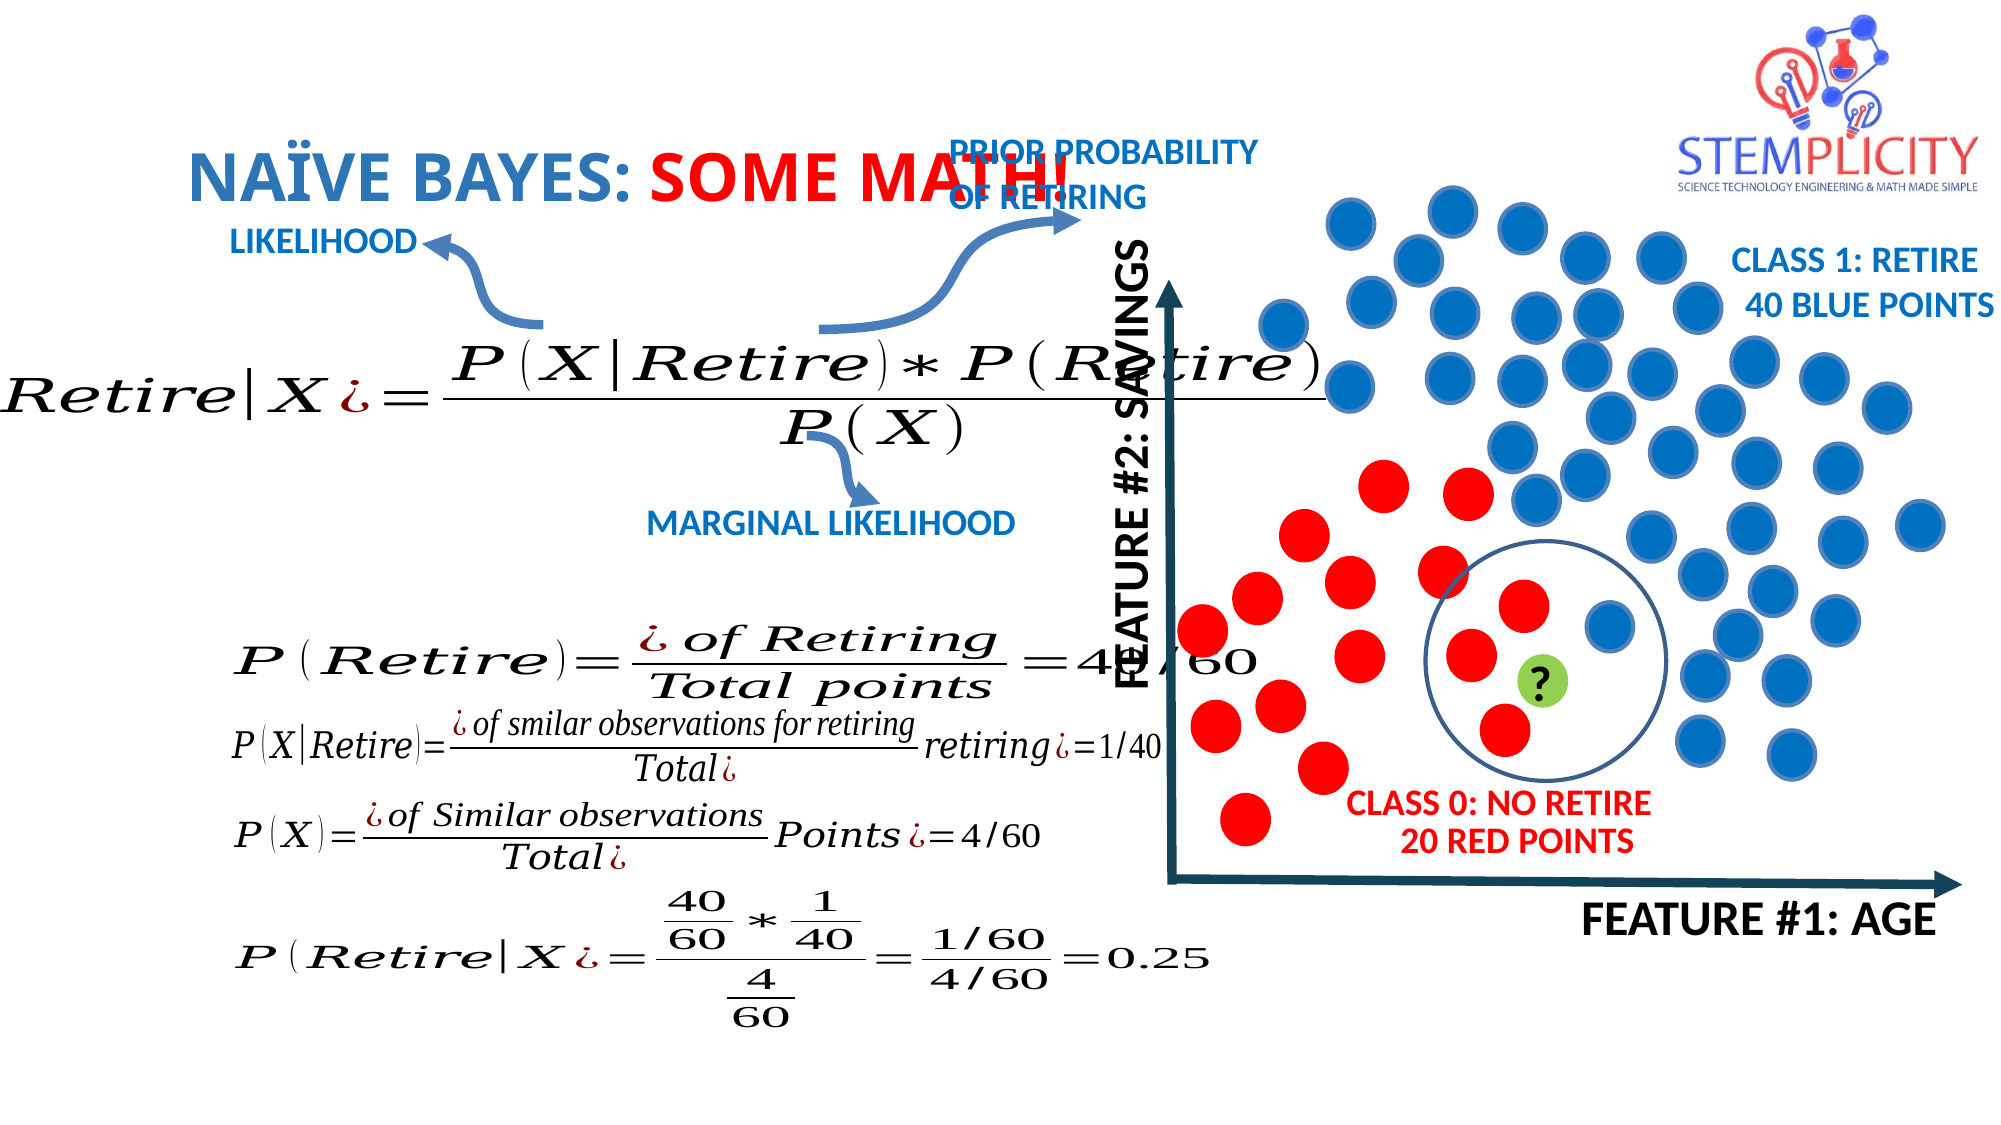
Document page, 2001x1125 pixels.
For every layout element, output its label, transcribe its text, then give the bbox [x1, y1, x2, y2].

text_box 40 BLUE POINTS [1730, 273, 2000, 333]
text_box CLASS 1: RETIRE [1716, 227, 1994, 288]
text_box [1627, 347, 1679, 401]
text_box [1817, 515, 1869, 570]
text_box [1731, 436, 1783, 491]
text_box [1487, 420, 1538, 475]
text_box [1647, 425, 1699, 480]
text_box [1559, 448, 1611, 503]
text_box [1712, 608, 1764, 663]
text_box [1346, 275, 1397, 330]
text_box 20 RED POINTS [1385, 831, 1650, 868]
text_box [1176, 878, 1963, 885]
text_box FEATURE #2: SAVINGS [1090, 223, 1166, 705]
text_box [1677, 548, 1729, 602]
text_box [1894, 498, 1946, 553]
text_box [1190, 699, 1242, 754]
text_box [1232, 571, 1283, 626]
text_box PRIOR PROBABILITY OF RETIRING [934, 119, 1278, 225]
text_box [1799, 352, 1850, 406]
text_box [1418, 545, 1469, 599]
text_box [1511, 473, 1562, 528]
text_box [1810, 594, 1862, 648]
text_box [1220, 792, 1272, 847]
text_box [1298, 741, 1349, 795]
text_box [1726, 501, 1778, 556]
text_box [1672, 281, 1724, 335]
text_box [1561, 338, 1613, 393]
text_box [1675, 714, 1726, 768]
text_box [1177, 604, 1229, 658]
text_box [1258, 298, 1310, 353]
text_box [1424, 351, 1476, 406]
text_box MARGINAL LIKELIHOOD [631, 490, 1032, 551]
text_box [1324, 360, 1376, 414]
text_box [1358, 459, 1410, 514]
text_box [1766, 728, 1818, 782]
text_box [1427, 185, 1479, 239]
text_box [1393, 234, 1445, 288]
text_box CLASS 0: NO RETIRE [1331, 770, 1668, 831]
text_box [806, 435, 881, 505]
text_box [421, 243, 544, 325]
text_box [1423, 539, 1669, 770]
text_box [1761, 654, 1813, 708]
text_box [1560, 231, 1611, 285]
text_box [1278, 508, 1330, 563]
text_box [1861, 381, 1913, 435]
text_box LIKELIHOOD [214, 208, 559, 269]
text_box [1585, 391, 1637, 445]
text_box [1573, 288, 1624, 342]
text_box [1695, 384, 1746, 438]
text_box NAÏVE BAYES: SOME MATH! [174, 98, 1426, 262]
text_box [1168, 279, 1173, 885]
text_box [1324, 555, 1376, 610]
text_box [1255, 679, 1307, 734]
text_box [1729, 335, 1781, 389]
text_box [1334, 629, 1386, 684]
text_box [1325, 197, 1377, 251]
text_box [1626, 510, 1677, 564]
text_box [1511, 291, 1562, 345]
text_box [818, 219, 1082, 330]
picture [1670, 7, 1986, 201]
text_box [1679, 649, 1731, 703]
text_box [1497, 354, 1548, 409]
text_box [1429, 286, 1481, 340]
text_box [1497, 202, 1549, 256]
text_box [1443, 467, 1494, 522]
text_box [1812, 441, 1864, 495]
text_box [1747, 564, 1799, 619]
text_box FEATURE #1: AGE [1566, 893, 1953, 953]
text_box [1636, 231, 1687, 285]
